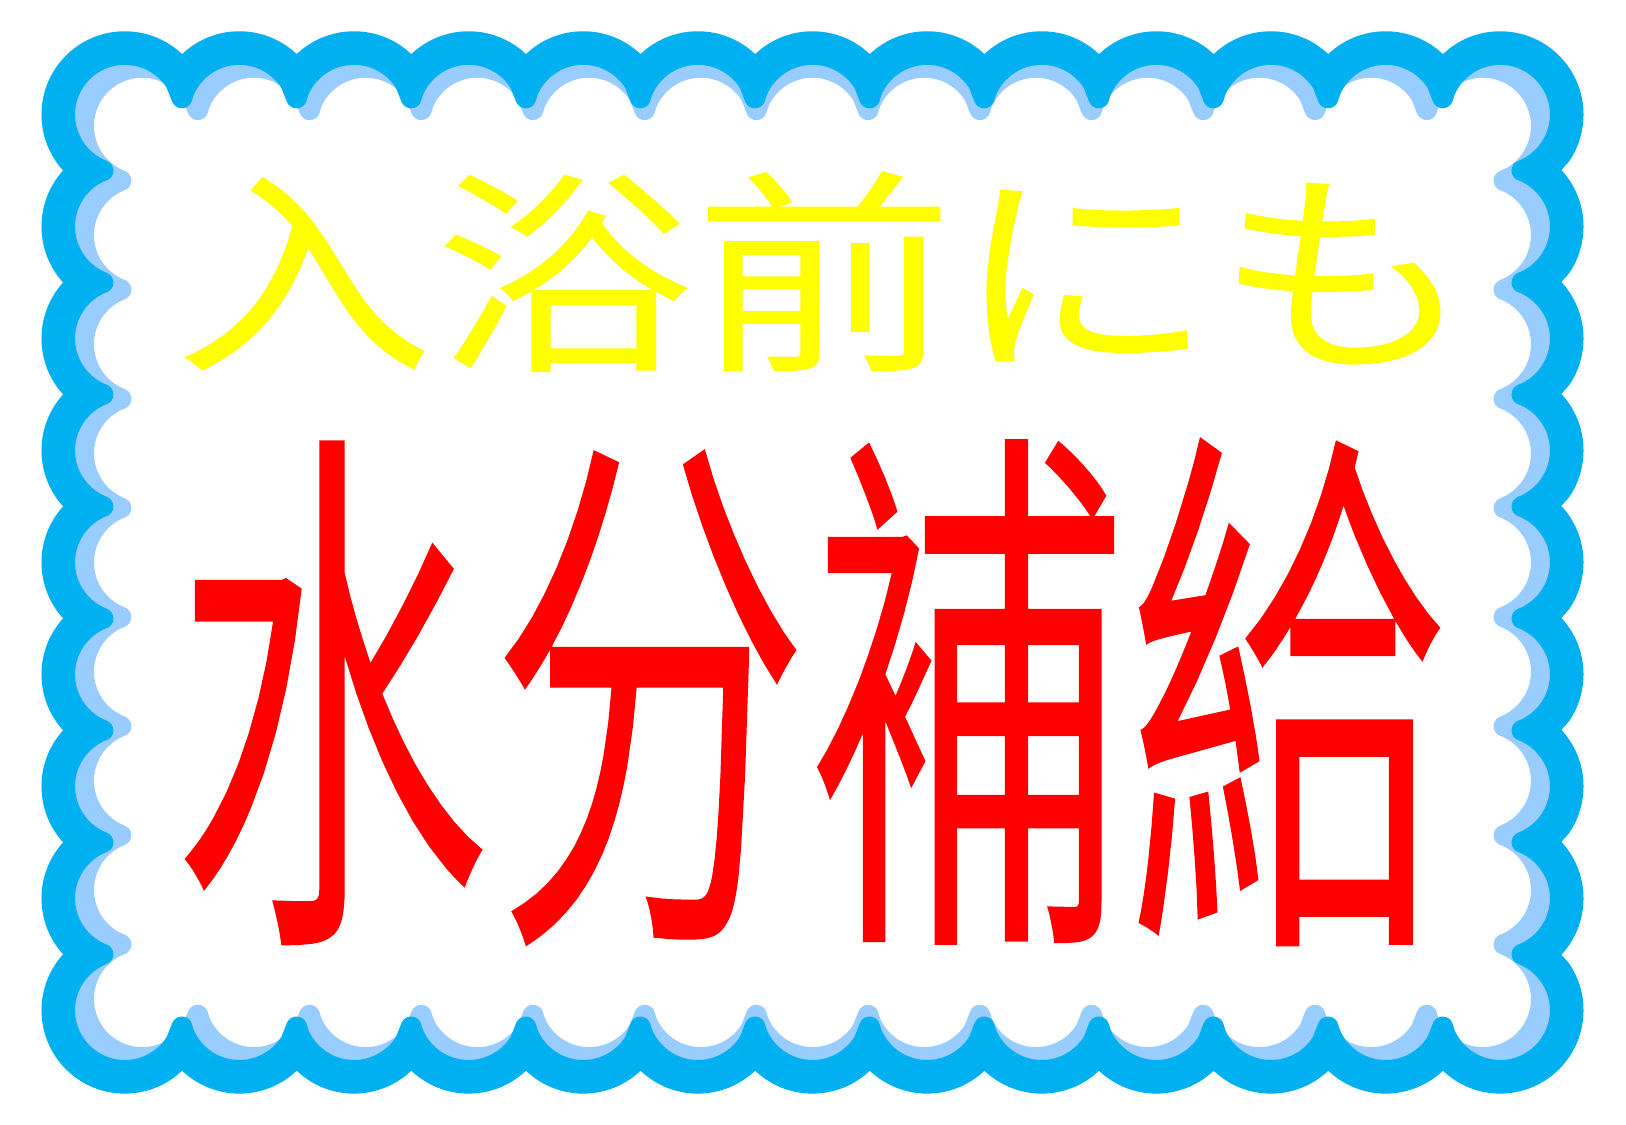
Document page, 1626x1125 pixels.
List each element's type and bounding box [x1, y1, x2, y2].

text_box [414, 1013, 519, 1068]
text_box [414, 57, 519, 112]
text_box [187, 57, 284, 112]
text_box [638, 57, 987, 112]
text_box [1341, 57, 1438, 112]
text_box [638, 1013, 987, 1068]
text_box [526, 57, 636, 112]
text_box [1105, 57, 1211, 112]
text_box [527, 1013, 636, 1068]
text_box [49, 39, 1576, 1086]
text_box [1458, 57, 1556, 1068]
text_box [1105, 1013, 1211, 1068]
text_box [300, 1013, 401, 1068]
text_box [300, 57, 402, 112]
text_box [987, 57, 1098, 112]
text_box [1341, 1013, 1438, 1068]
text_box [1224, 1013, 1324, 1068]
text_box [187, 1013, 284, 1068]
text_box [1223, 57, 1324, 112]
text_box [987, 1013, 1098, 1068]
text_box [69, 57, 167, 1068]
